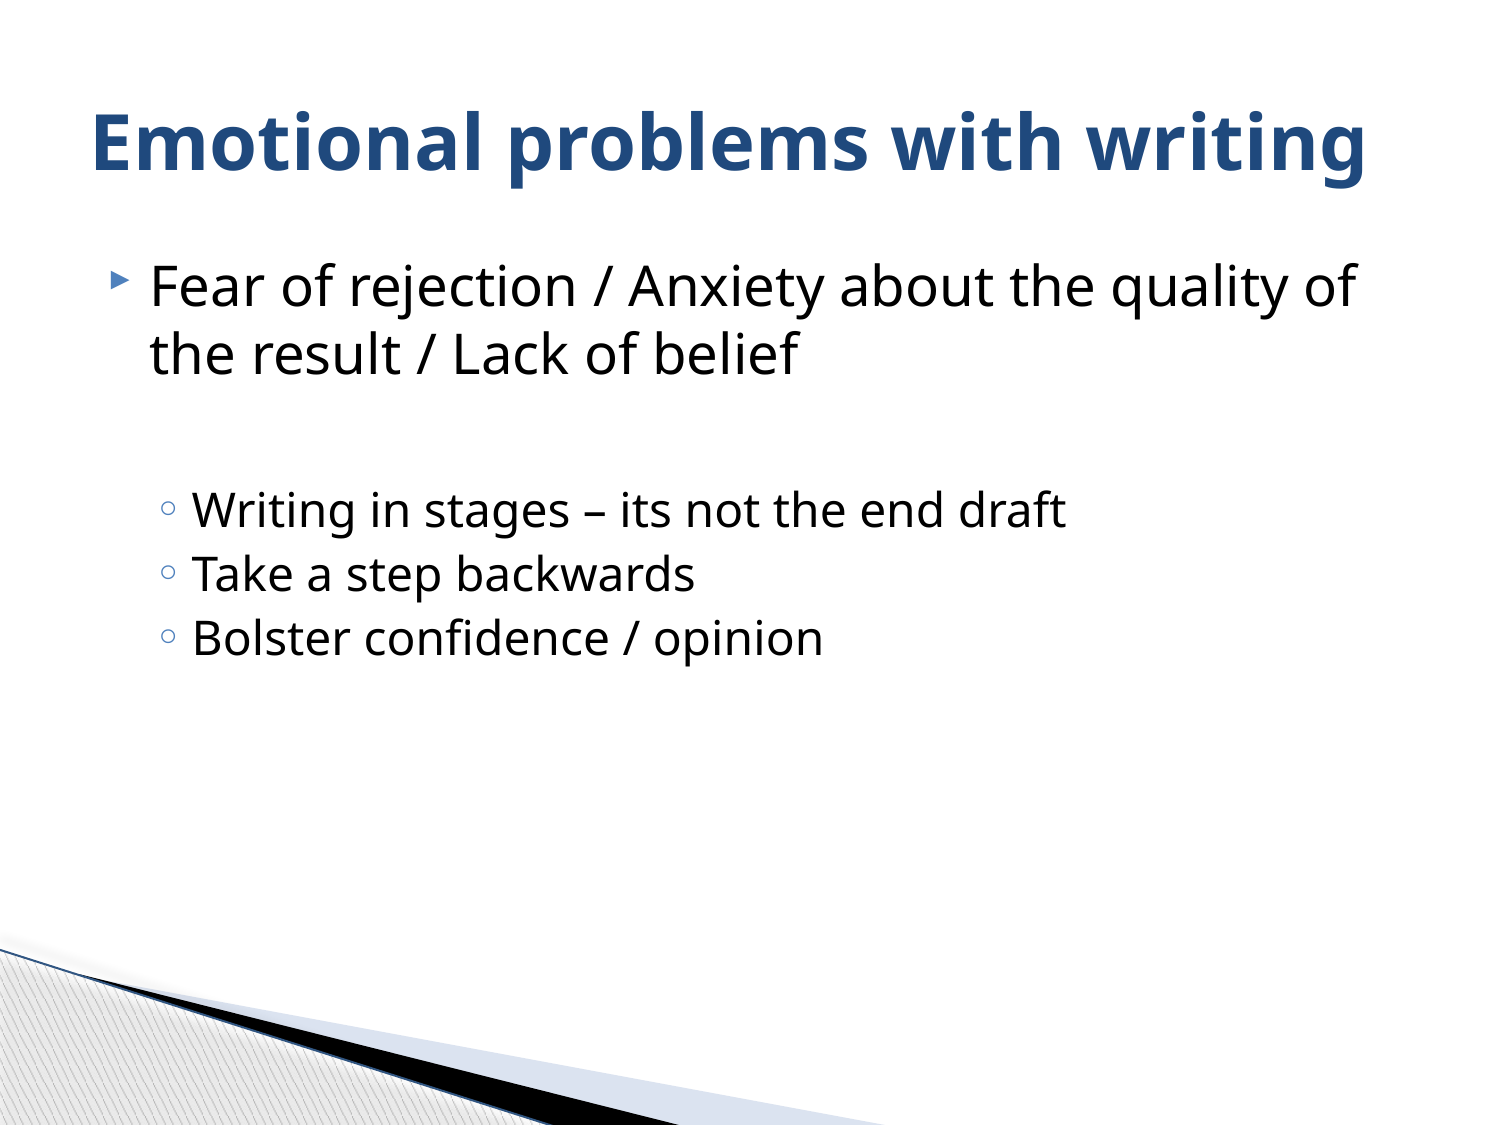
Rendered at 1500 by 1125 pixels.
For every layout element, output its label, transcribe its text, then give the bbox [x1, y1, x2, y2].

list Fear of rejection / Anxiety about the quality of the result / Lack of belief Writing in stages – its not the end draft Take a step backwards Bolster confidence / opinion [75, 243, 1425, 986]
title Emotional problems with writing [75, 45, 1425, 233]
